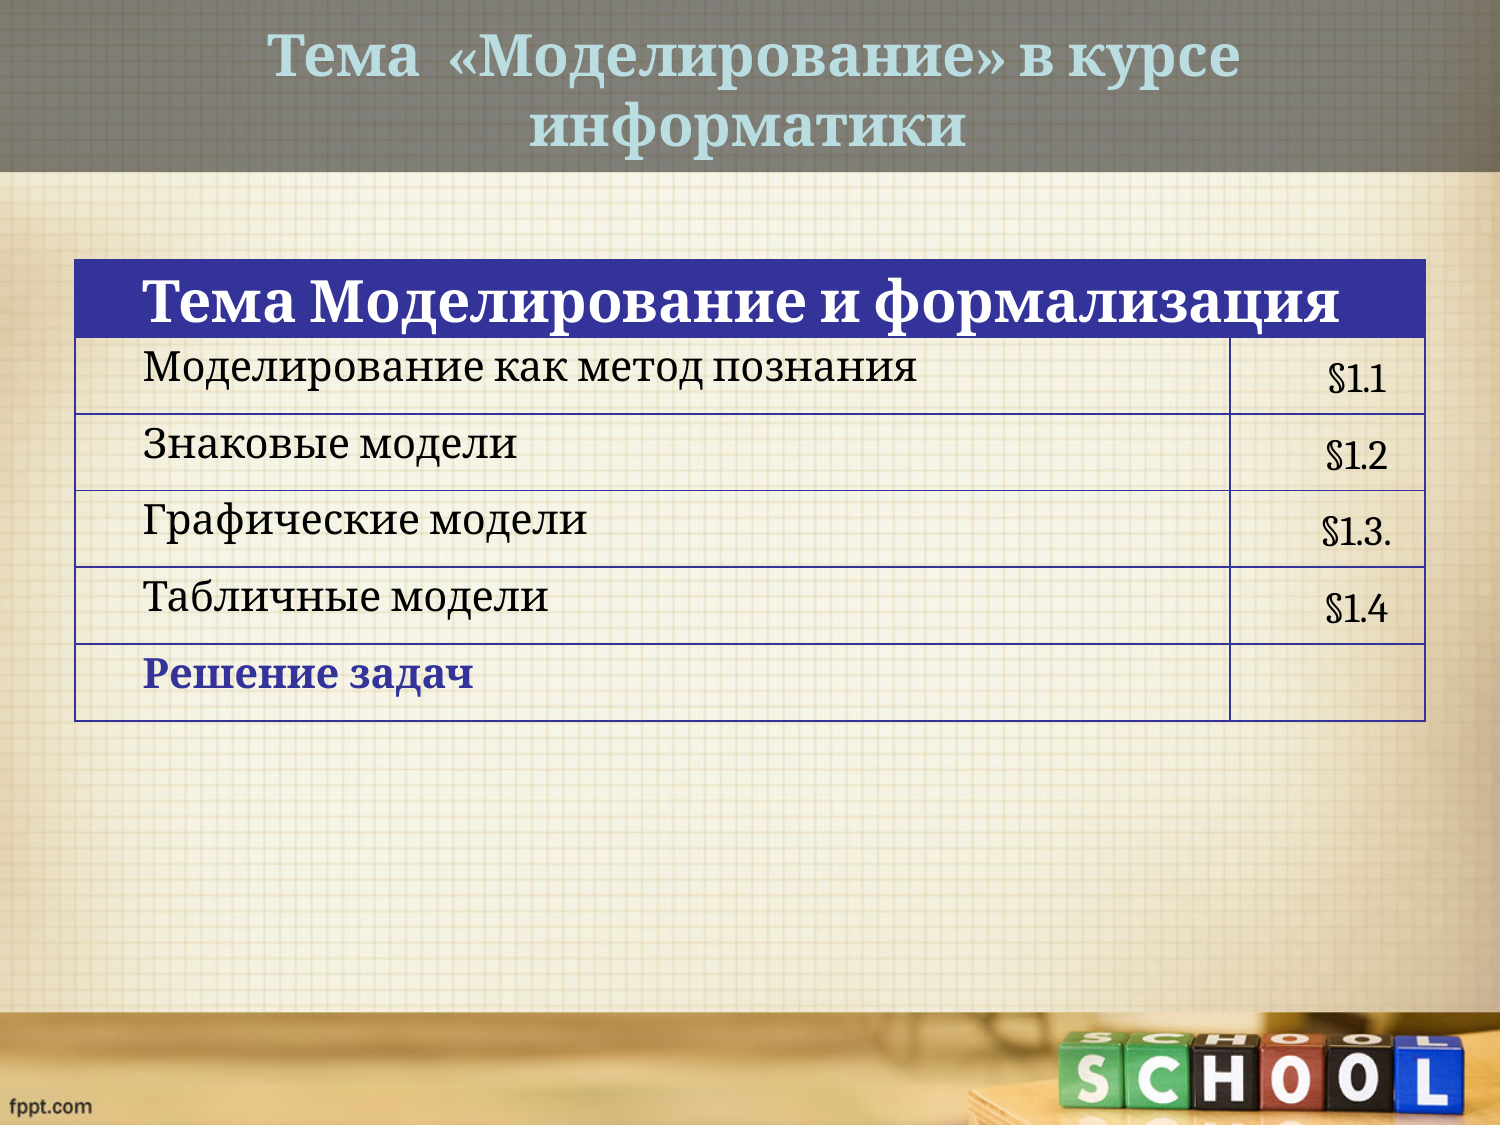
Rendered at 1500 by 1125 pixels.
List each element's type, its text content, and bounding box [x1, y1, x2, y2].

table_cell §1.4 [1231, 568, 1424, 643]
table_cell §1.1 [1231, 338, 1424, 413]
table_cell Решение задач [76, 645, 1229, 720]
table_cell §1.3. [1231, 491, 1424, 566]
table_cell §1.2 [1231, 415, 1424, 490]
title Тема «Моделирование» в курсе информатики [79, 22, 1430, 155]
picture [0, 0, 1500, 1125]
table_cell Моделирование как метод познания [76, 338, 1229, 413]
table_cell Графические модели [76, 491, 1229, 566]
table_header Тема Моделирование и формализация [76, 261, 1424, 336]
table_cell Табличные модели [76, 568, 1229, 643]
table_cell [1231, 645, 1424, 720]
table_cell Знаковые модели [76, 415, 1229, 490]
